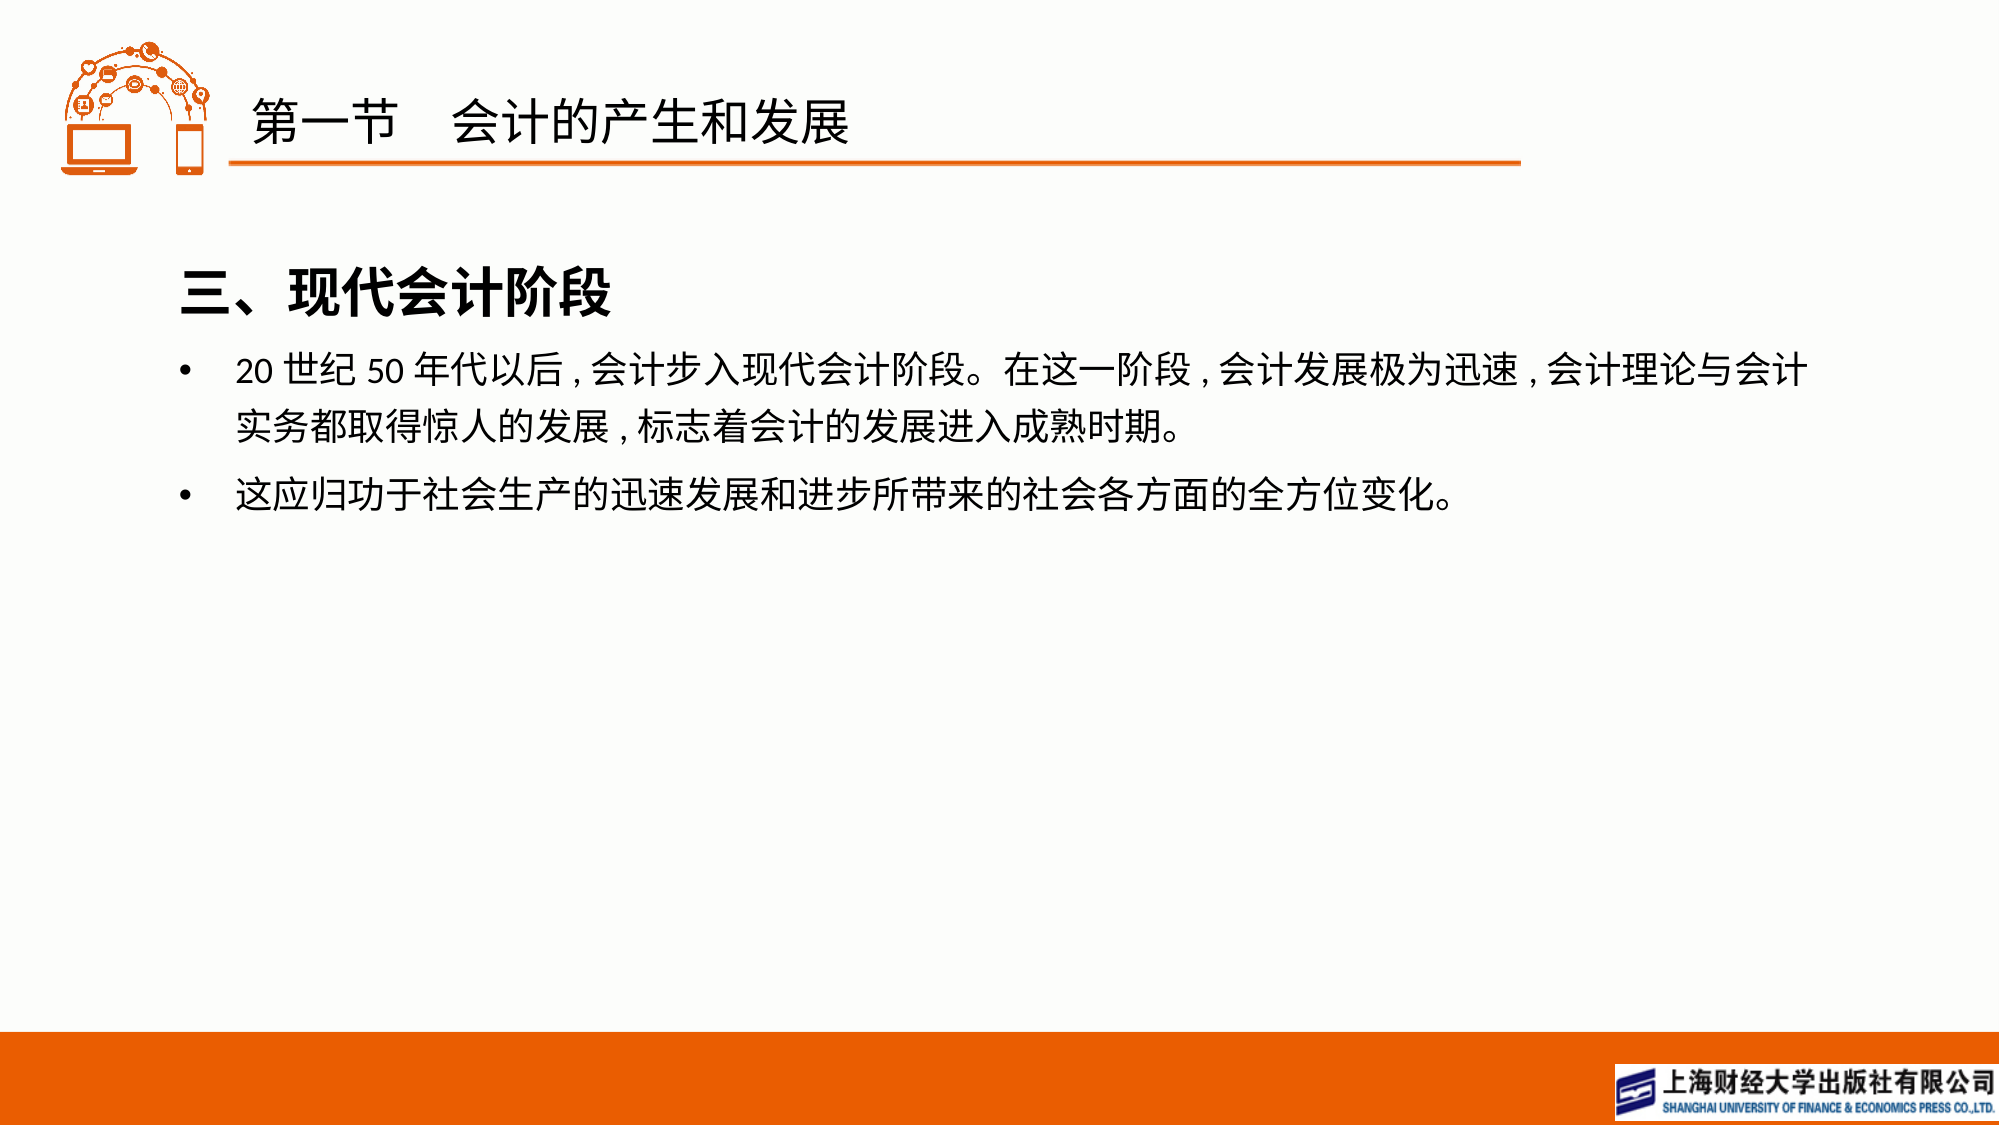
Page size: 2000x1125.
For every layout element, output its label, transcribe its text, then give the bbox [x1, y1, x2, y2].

title 第一节 会计的产生和发展 [235, 82, 1605, 189]
list 三、现代会计阶段 20世纪50年代以后,会计步入现代会计阶段。在这一阶段,会计发展极为迅速,会计理论与会计实务都取得惊人的发展,标志着会计的发展进入成熟时期。 这应归功于社会生产的迅速发展和进步所带来的社会各方面的全方位变化。 [163, 227, 1825, 1049]
picture [0, 0, 2000, 1125]
